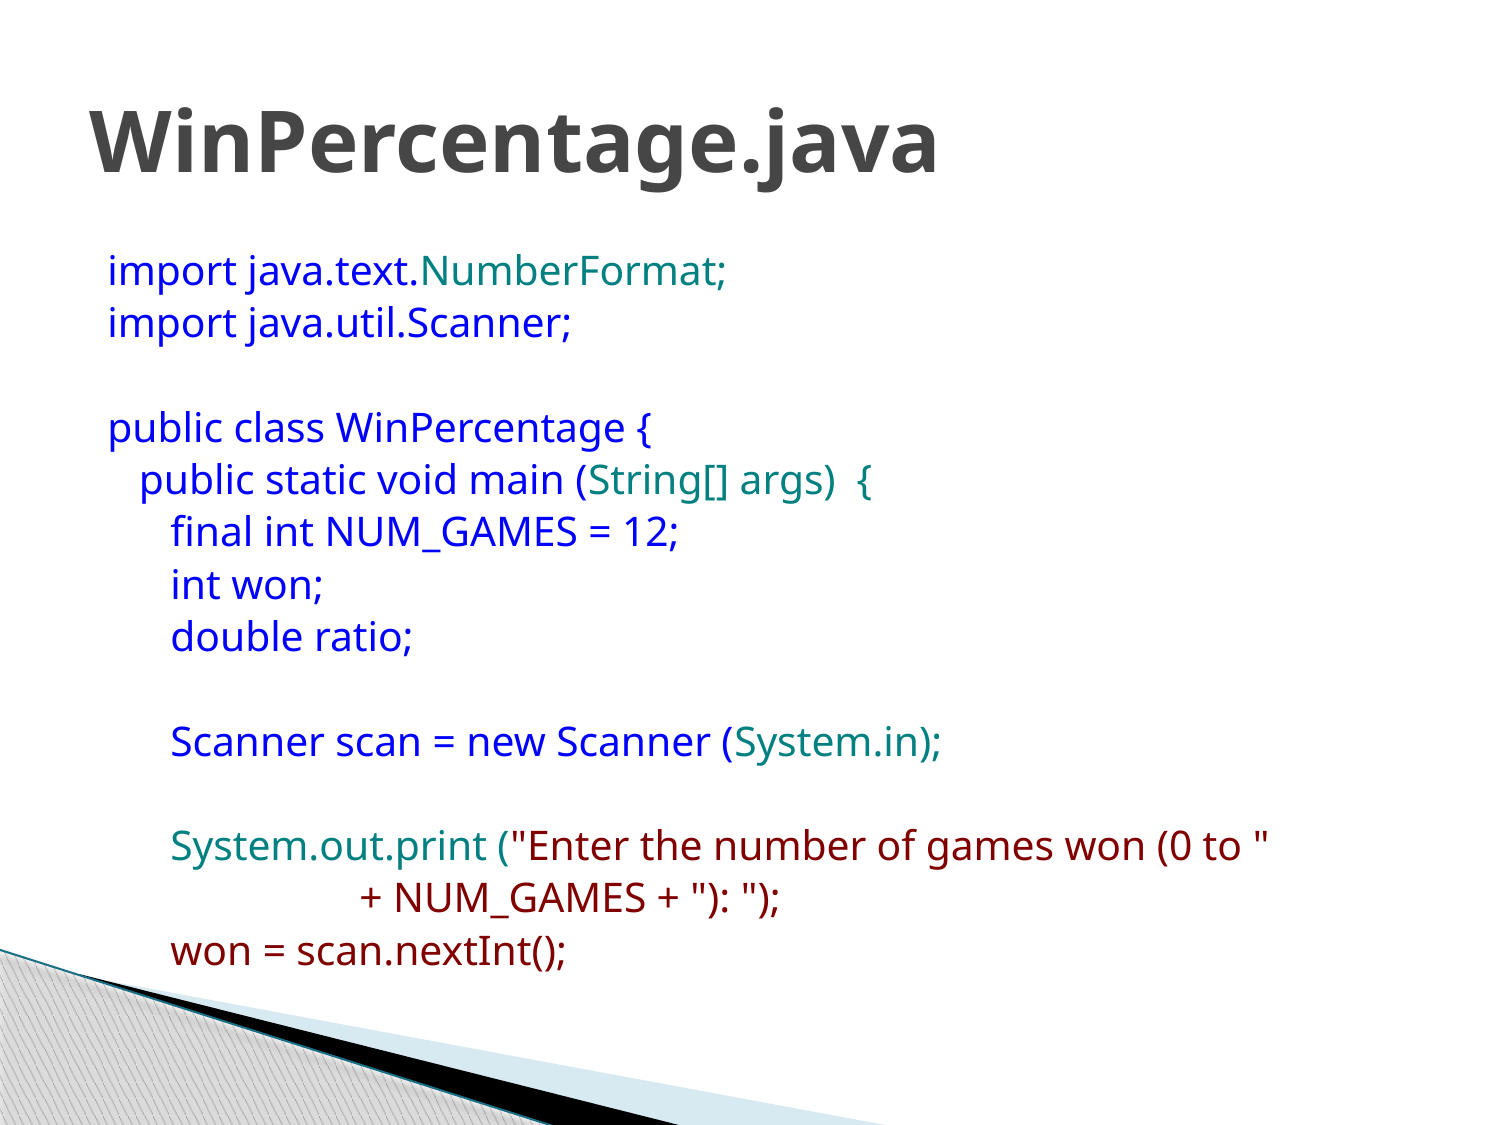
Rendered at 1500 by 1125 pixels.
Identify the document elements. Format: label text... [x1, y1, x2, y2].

title WinPercentage.java [75, 45, 1425, 233]
list import java.text.NumberFormat; import java.util.Scanner; public class WinPercentage { public static void main (String[] args) { final int NUM_GAMES = 12; int won; double ratio; Scanner scan = new Scanner (System.in); System.out.print ("Enter the number of games won (0 to " + NUM_GAMES + "): "); won = scan.nextInt(); [75, 243, 1425, 986]
